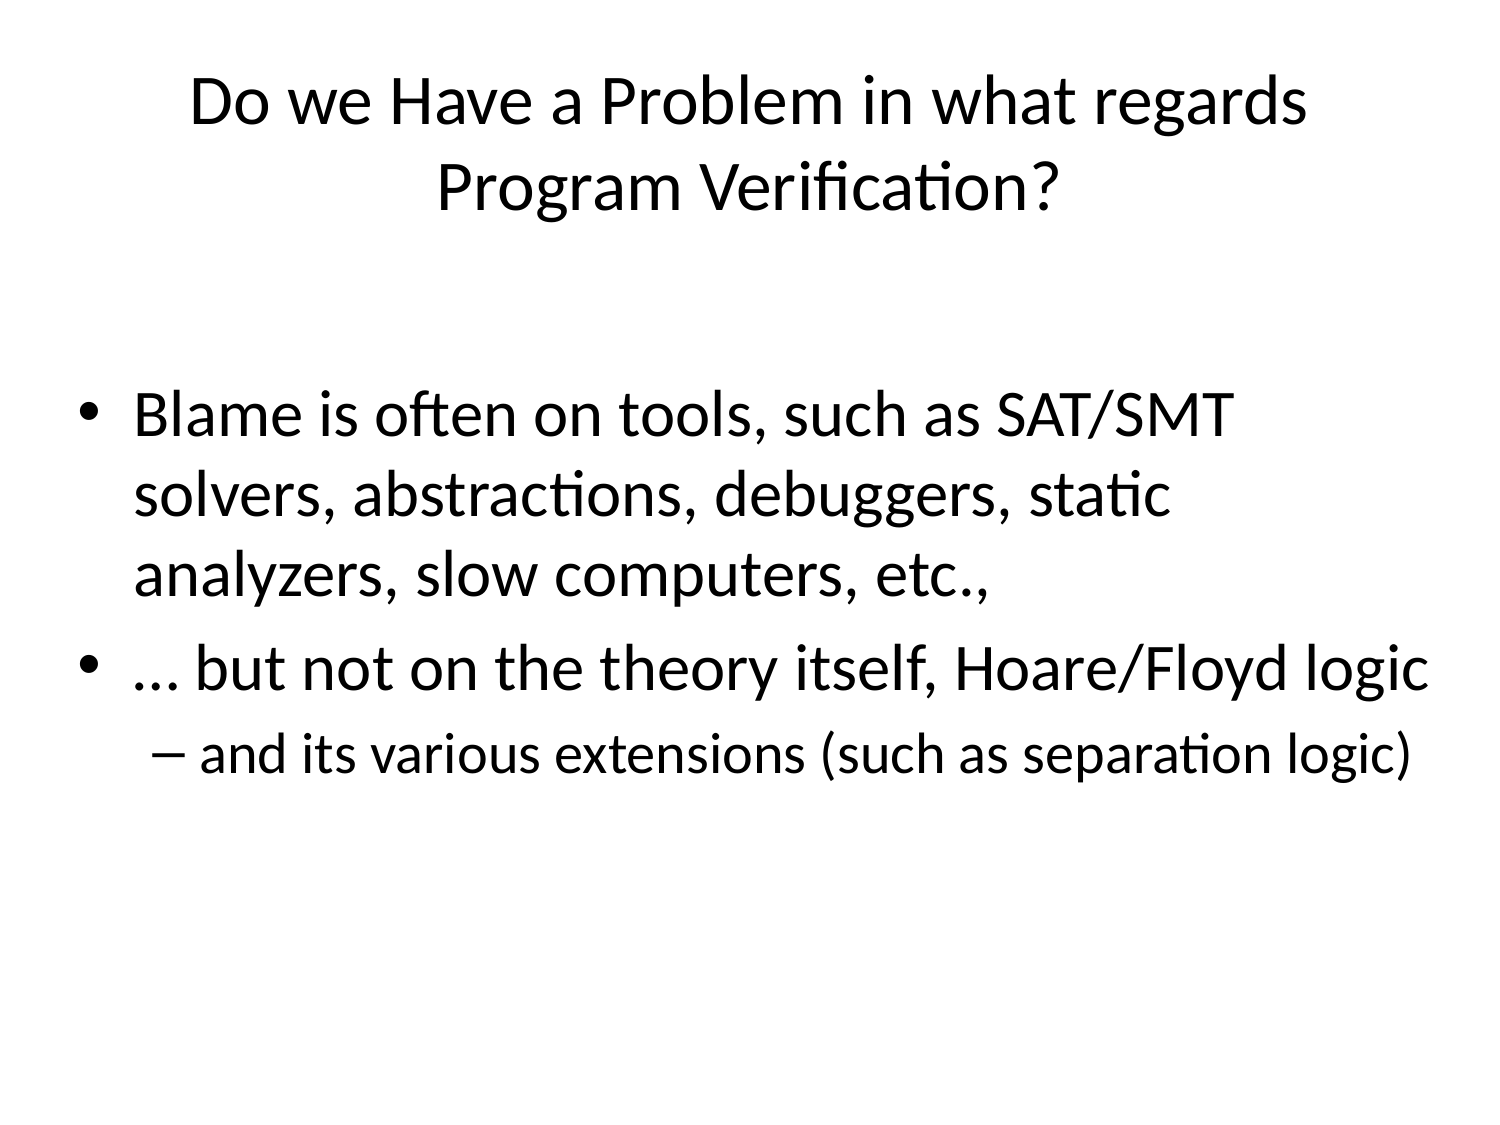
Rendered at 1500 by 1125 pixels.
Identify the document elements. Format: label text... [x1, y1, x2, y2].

title Do we Have a Problem in what regards Program Verification? [75, 45, 1425, 233]
list Blame is often on tools, such as SAT/SMT solvers, abstractions, debuggers, static analyzers, slow computers, etc., … but not on the theory itself, Hoare/Floyd logic and its various extensions (such as separation logic) [62, 362, 1463, 1038]
